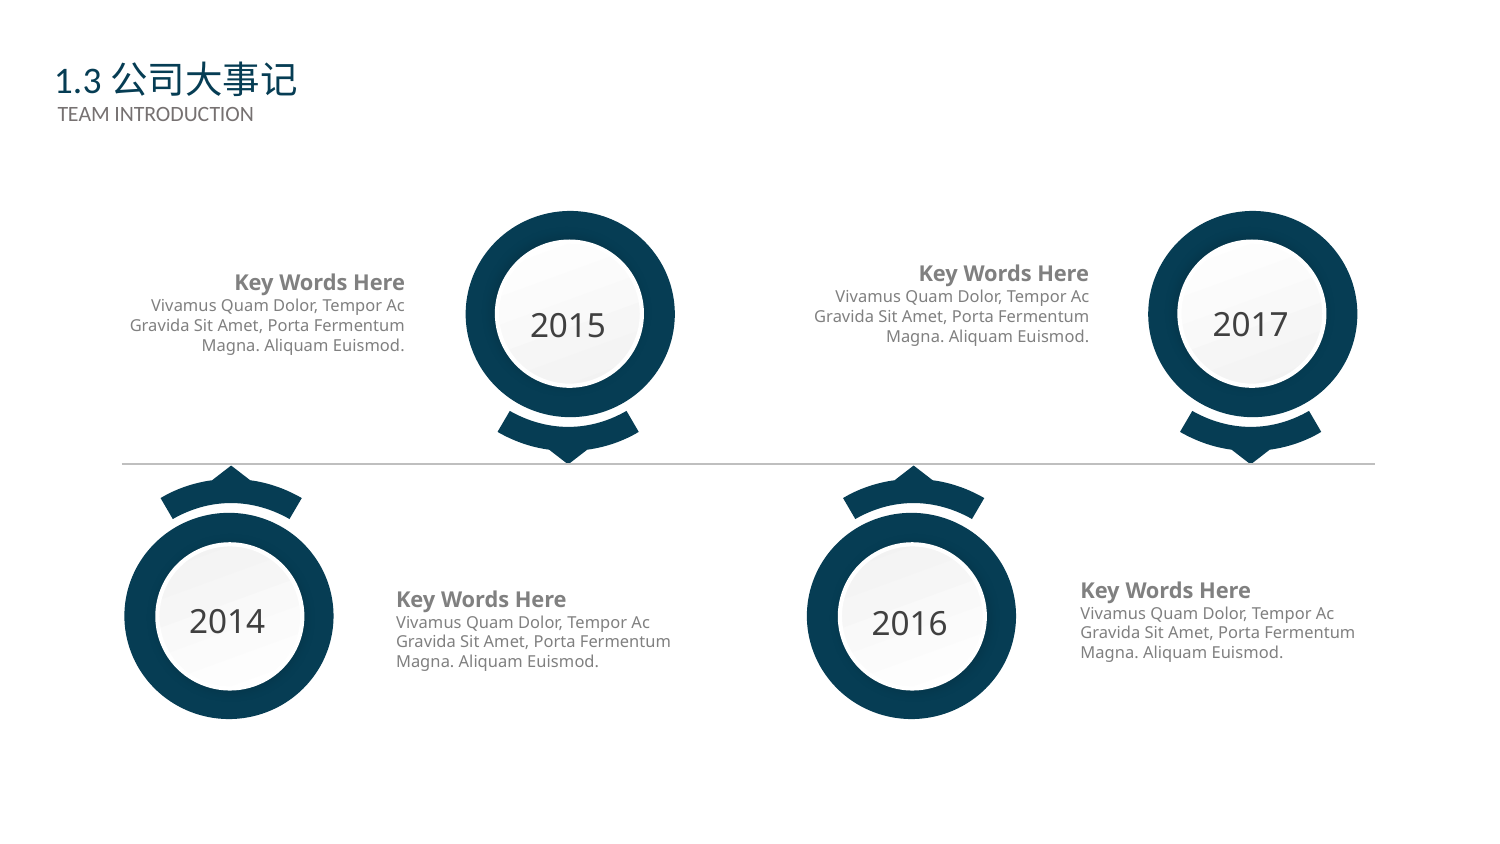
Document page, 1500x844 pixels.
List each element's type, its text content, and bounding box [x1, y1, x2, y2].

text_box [57, 44, 302, 130]
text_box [806, 465, 1017, 720]
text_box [465, 210, 675, 465]
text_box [124, 465, 334, 720]
text_box Key Words Here Vivamus Quam Dolor, Tempor Ac Gravida Sit Amet, Porta Fermentum Magna. Aliquam Euismod. [1065, 542, 1375, 670]
text_box Key Words Here Vivamus Quam Dolor, Tempor Ac Gravida Sit Amet, Porta Fermentum Magna. Aliquam Euismod. [100, 235, 420, 362]
text_box Key Words Here Vivamus Quam Dolor, Tempor Ac Gravida Sit Amet, Porta Fermentum Magna. Aliquam Euismod. [381, 551, 690, 679]
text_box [1148, 210, 1358, 465]
text_box Key Words Here Vivamus Quam Dolor, Tempor Ac Gravida Sit Amet, Porta Fermentum Magna. Aliquam Euismod. [785, 226, 1104, 353]
